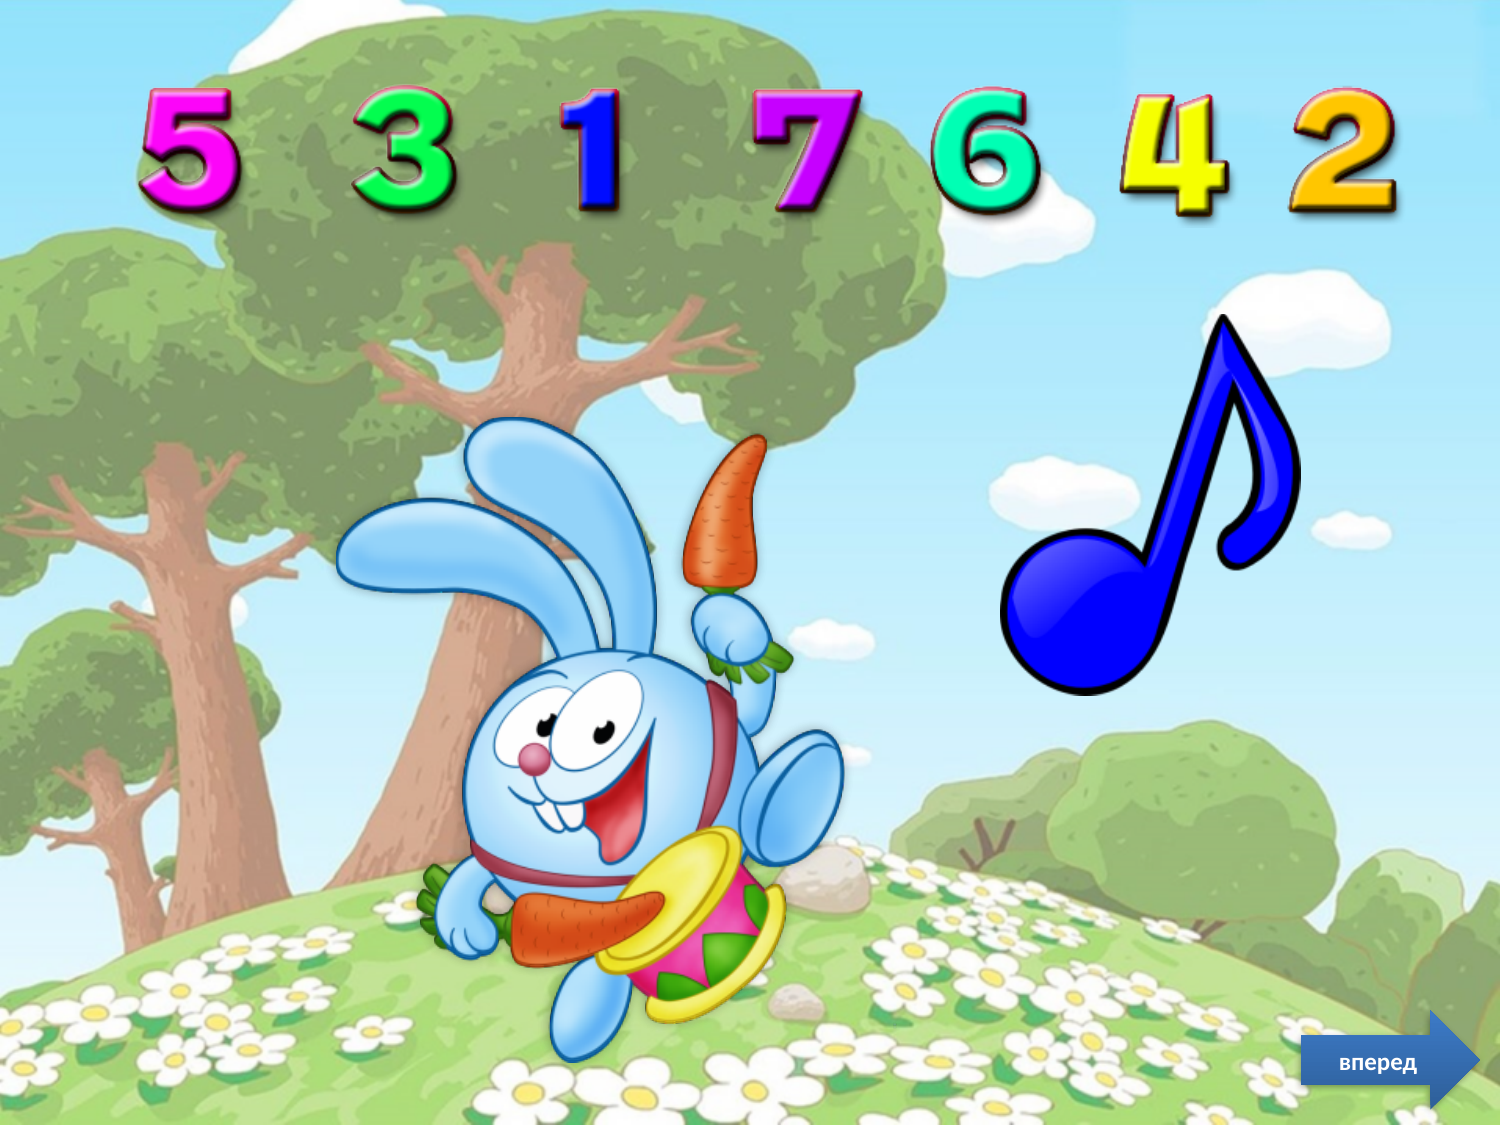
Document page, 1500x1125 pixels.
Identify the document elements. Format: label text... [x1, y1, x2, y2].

picture [915, 77, 1066, 228]
picture [1000, 314, 1302, 696]
picture [115, 77, 267, 228]
picture [329, 77, 480, 228]
picture [336, 417, 931, 1063]
picture [1095, 77, 1247, 228]
picture [525, 73, 676, 225]
picture [732, 77, 883, 228]
text_box вперед [1301, 1010, 1480, 1110]
picture [1269, 77, 1420, 228]
